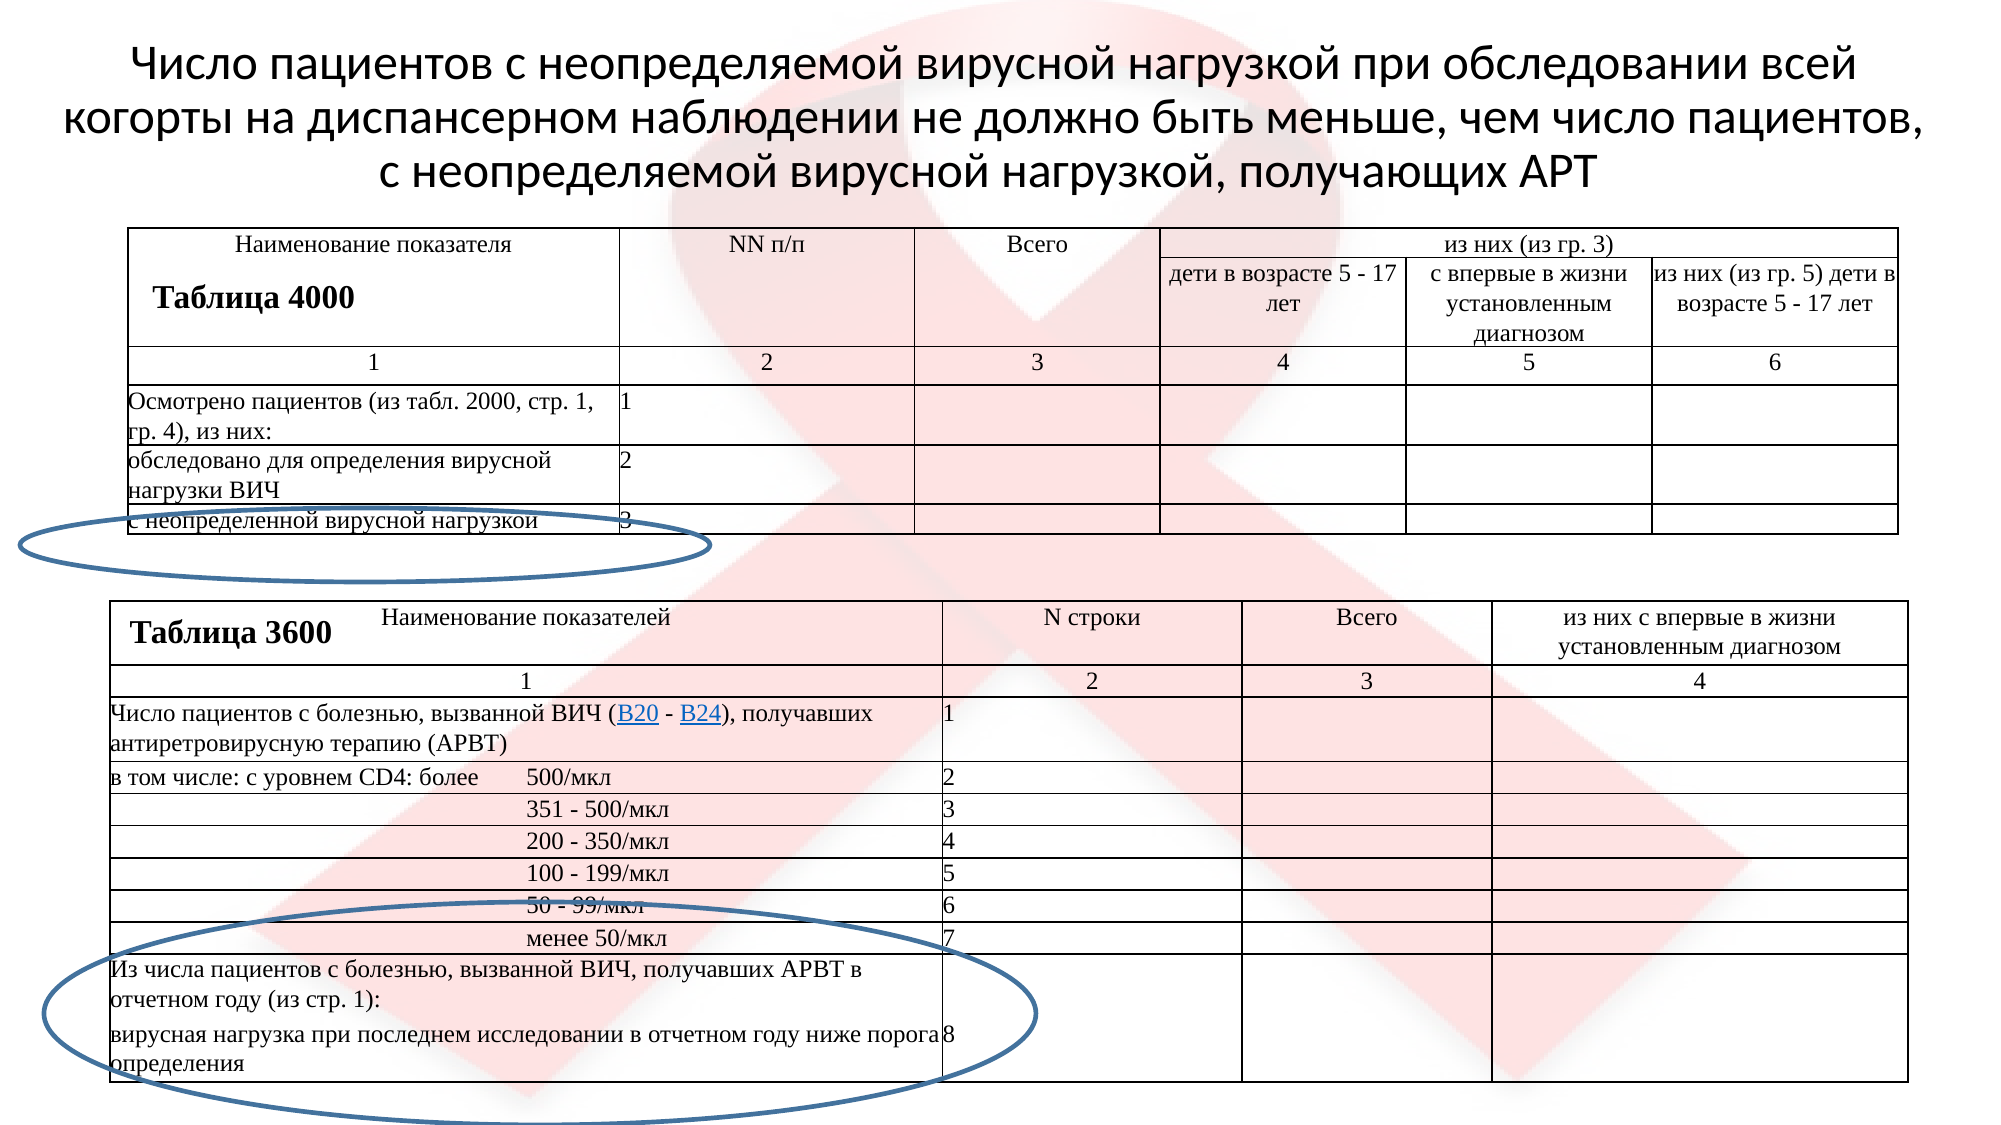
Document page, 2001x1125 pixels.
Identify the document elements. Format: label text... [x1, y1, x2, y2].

table_cell 6 [1653, 347, 1897, 384]
table_cell 3 [620, 505, 914, 533]
table_cell [111, 859, 526, 889]
table_cell [968, 955, 1241, 1018]
table_cell 50 - 99/мкл [526, 891, 942, 921]
table_cell 2 [620, 446, 914, 503]
table_cell [111, 794, 526, 825]
table_cell 8 [943, 1018, 1241, 1081]
table_cell 3 [943, 794, 1241, 825]
text_box Таблица 3600 [114, 602, 348, 658]
table_cell 5 [1407, 347, 1651, 384]
text_box Таблица 4000 [137, 267, 371, 323]
table_cell с неопределенной вирусной нагрузкой [129, 505, 619, 518]
table_cell 4 [1493, 666, 1907, 696]
table_cell [1407, 446, 1651, 503]
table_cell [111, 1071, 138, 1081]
table_header из них с впервые в жизни установленным диагнозом [1493, 602, 1907, 664]
table_cell [111, 923, 237, 953]
table_cell [1493, 698, 1907, 761]
table_cell [1407, 505, 1651, 533]
table_cell [1243, 923, 1491, 953]
table_cell 4 [943, 826, 1241, 857]
table_header Всего [915, 229, 1159, 346]
text_box [42, 900, 1037, 1125]
table_cell 1 [943, 698, 1241, 761]
table_cell 1 [129, 347, 619, 384]
table_cell [1493, 826, 1907, 857]
table_cell 2 [620, 347, 914, 384]
table_cell 351 - 500/мкл [526, 794, 942, 825]
table_cell 4 [1161, 347, 1405, 384]
table_cell 3 [915, 347, 1159, 384]
text_box [18, 506, 712, 584]
table_cell [1243, 955, 1491, 1018]
table_cell [915, 386, 1159, 444]
table_cell [1493, 794, 1907, 825]
table_cell [1493, 923, 1907, 953]
table_cell 1 [111, 666, 942, 696]
table_header Наименование показателей [111, 602, 942, 664]
table_cell с впервые в жизни установленным диагнозом [1407, 258, 1651, 346]
table_cell [111, 891, 526, 921]
table_cell 2 [943, 762, 1241, 793]
table_cell [915, 505, 1159, 533]
table_cell 5 [943, 859, 1241, 889]
title Число пациентов с неопределяемой вирусной нагрузкой при обследовании всей когорты на диспансерном наблюдении не должно быть меньше, чем число пациентов, с неопределяемой вирусной нагрузкой, получающих АРТ [43, 29, 1945, 205]
table_cell [1653, 446, 1897, 503]
table_cell [1161, 386, 1405, 444]
table_header Всего [1243, 602, 1491, 664]
table_cell [1243, 891, 1491, 921]
table_cell [1493, 955, 1907, 1018]
table_header NN п/п [620, 229, 914, 346]
table_cell Осмотрено пациентов (из табл. 2000, стр. 1, гр. 4), из них: [129, 386, 619, 444]
table_cell [1243, 794, 1491, 825]
table_cell 200 - 350/мкл [526, 826, 942, 857]
table_cell [1243, 1018, 1491, 1081]
table_cell [1243, 762, 1491, 793]
table_cell менее 50/мкл [843, 923, 942, 946]
table_header из них (из гр. 3) [1161, 229, 1897, 257]
table_cell 3 [1243, 666, 1491, 696]
table_cell [1161, 505, 1405, 533]
table_cell [1493, 859, 1907, 889]
table_header Наименование показателя [129, 229, 619, 346]
table_cell 500/мкл [526, 762, 942, 793]
table_header N строки [943, 602, 1241, 664]
table_cell [111, 826, 526, 857]
table_cell 2 [943, 666, 1241, 696]
table_cell [1407, 386, 1651, 444]
table_cell [1243, 698, 1491, 761]
table_cell [1493, 1018, 1907, 1081]
table_cell [1653, 505, 1897, 533]
table_cell дети в возрасте 5 - 17 лет [1161, 258, 1405, 346]
table_cell [1243, 826, 1491, 857]
table_cell в том числе: с уровнем CD4: более [111, 762, 526, 793]
table_cell [1493, 762, 1907, 793]
table_cell [1493, 891, 1907, 921]
table_cell [1161, 446, 1405, 503]
table_cell 6 [943, 891, 1241, 921]
table_cell [1653, 386, 1897, 444]
table_cell Число пациентов с болезнью, вызванной ВИЧ (B20 - B24), получавших антиретровирусную терапию (АРВТ) [111, 698, 942, 761]
table_cell 7 [943, 923, 1241, 953]
table_cell из них (из гр. 5) дети в возрасте 5 - 17 лет [1653, 258, 1897, 346]
table_cell обследовано для определения вирусной нагрузки ВИЧ [129, 446, 619, 503]
table_cell 1 [620, 386, 914, 444]
table_cell 100 - 199/мкл [526, 859, 942, 889]
table_cell [915, 446, 1159, 503]
table_cell [1243, 859, 1491, 889]
